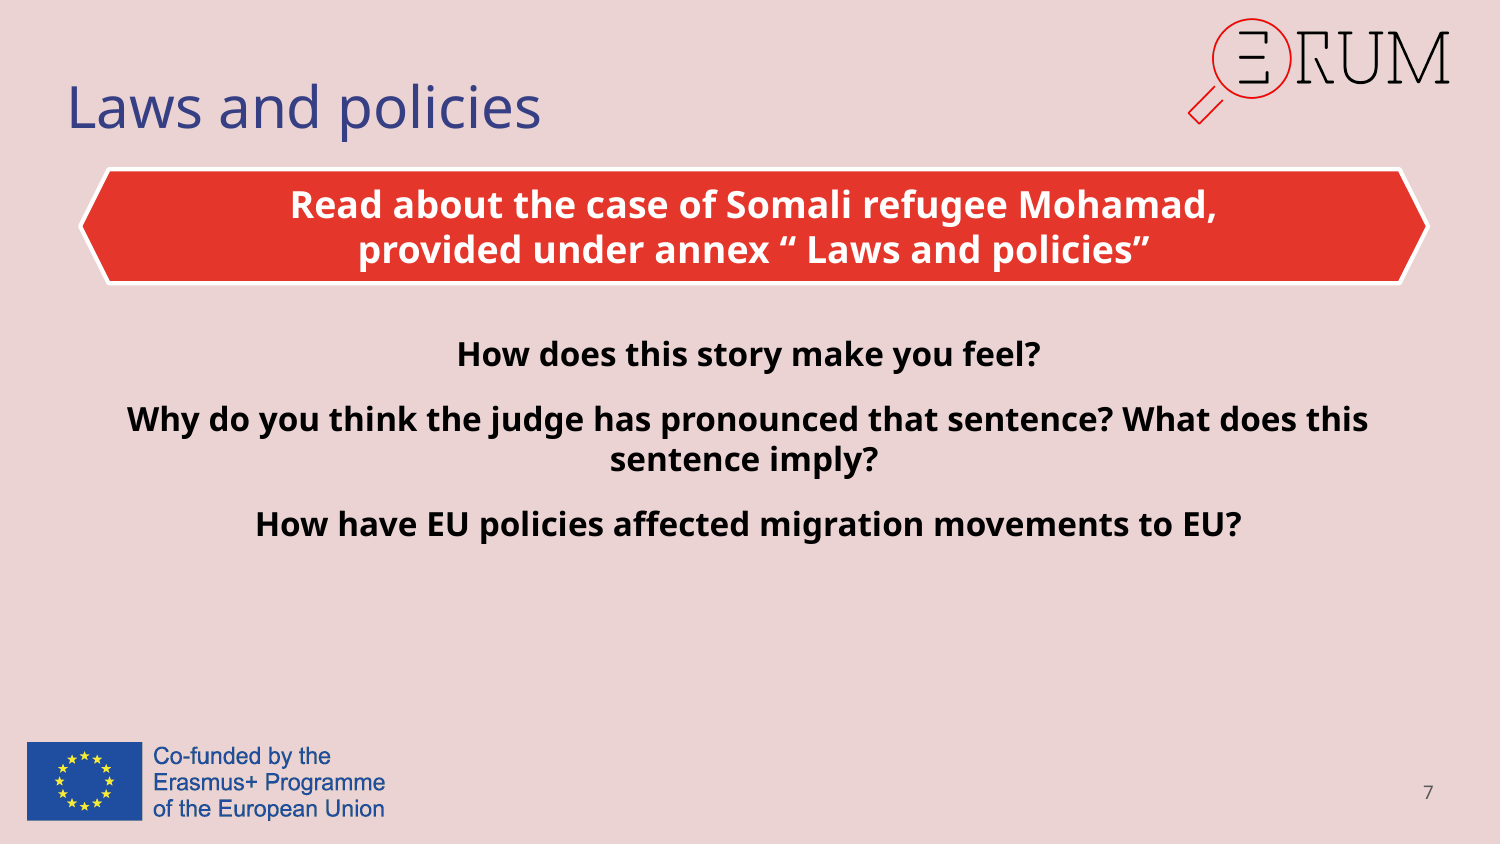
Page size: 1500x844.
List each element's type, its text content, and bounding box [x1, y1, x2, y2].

text_box How does this story make you feel? Why do you think the judge has pronounced that sentence? What does this sentence imply? How have EU policies affected migration movements to EU? [104, 325, 1394, 551]
slide_number 7 [1358, 761, 1449, 826]
text_box Read about the case of Somali refugee Mohamad, provided under annex “ Laws and policies” [80, 169, 1429, 284]
picture [27, 742, 385, 821]
picture [1136, 0, 1500, 137]
title Laws and policies [51, 55, 1168, 150]
